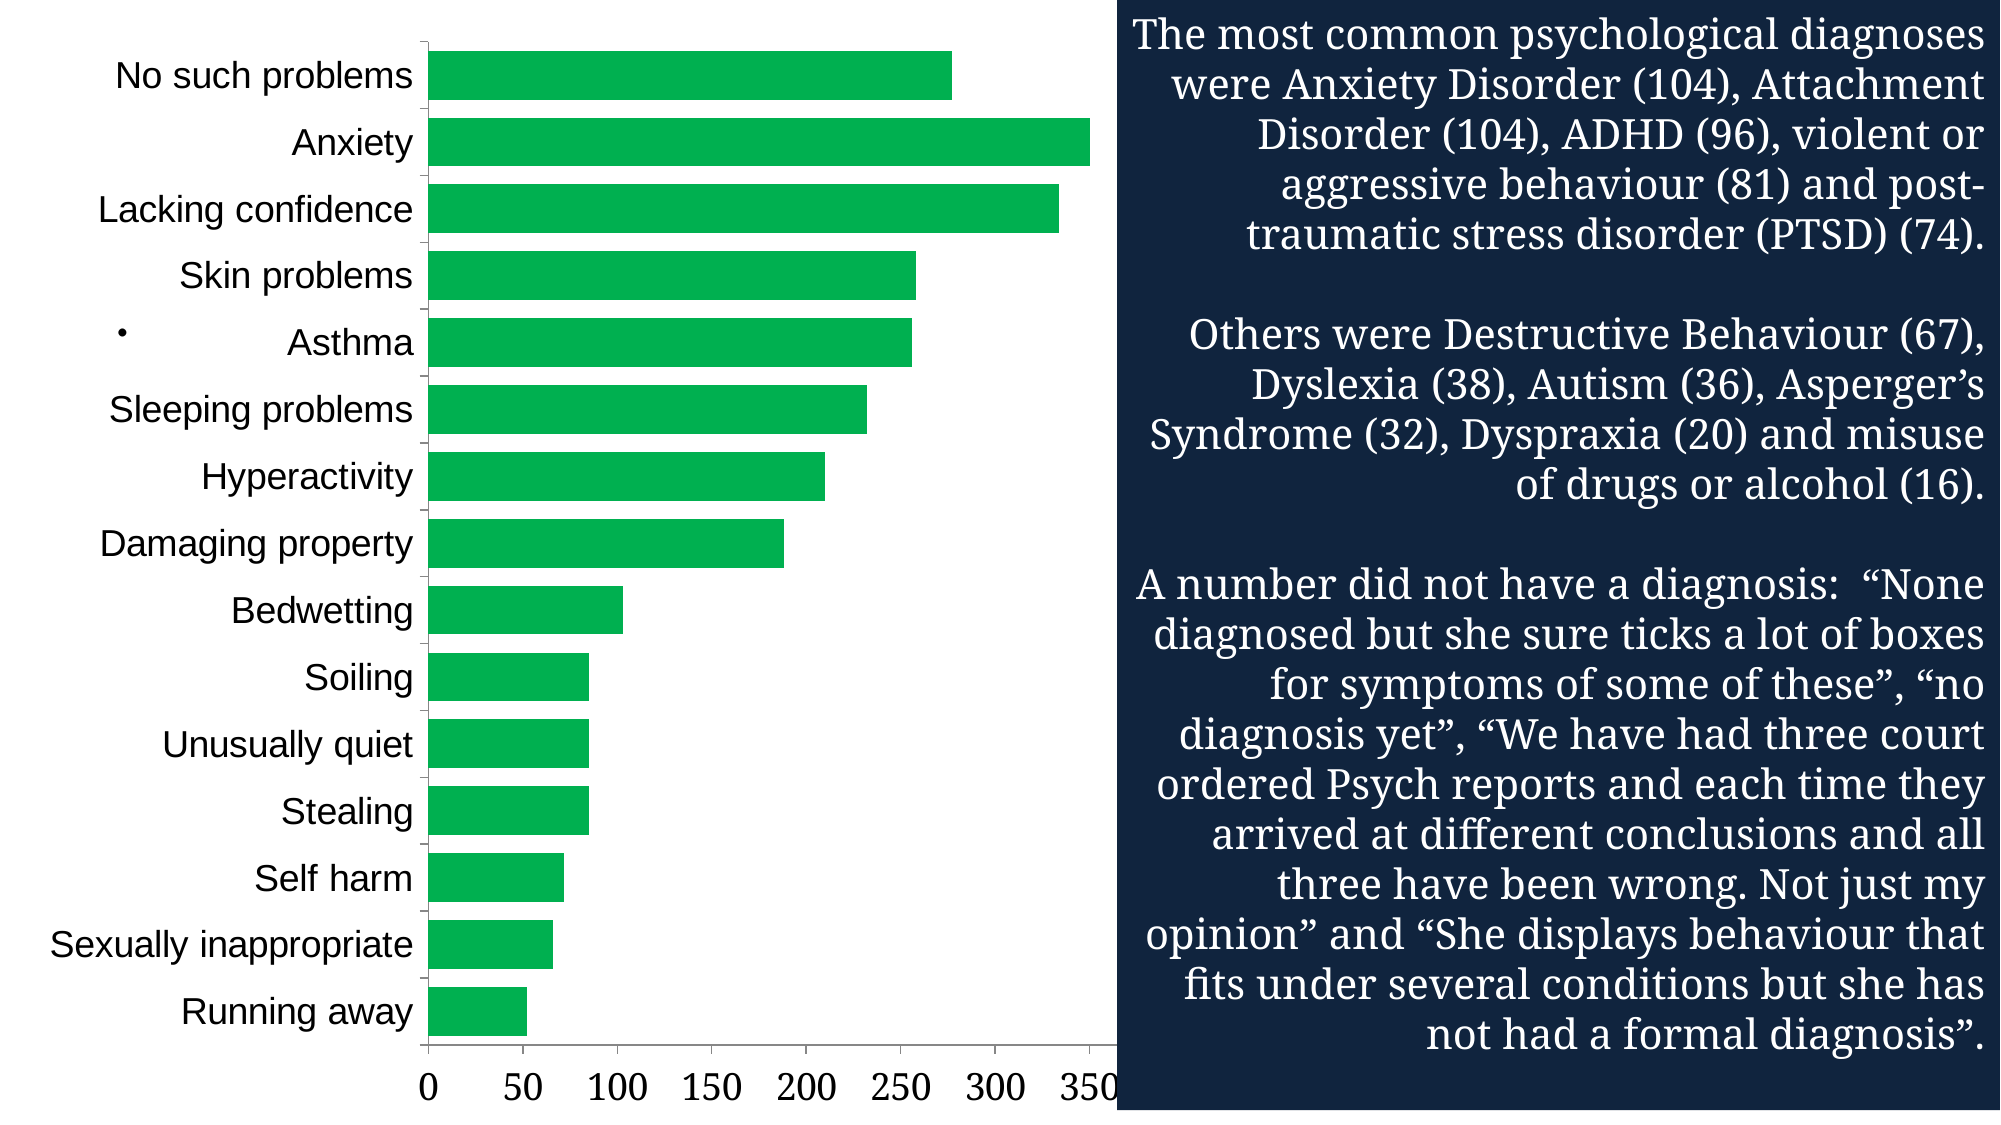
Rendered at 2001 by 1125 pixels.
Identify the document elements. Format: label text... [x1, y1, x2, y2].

chart [33, 0, 1239, 1125]
text_box The most common psychological diagnoses were Anxiety Disorder (104), Attachment Disorder (104), ADHD (96), violent or aggressive behaviour (81) and post-traumatic stress disorder (PTSD) (74). Others were Destructive Behaviour (67), Dyslexia (38), Autism (36), Asperger’s Syndrome (32), Dyspraxia (20) and misuse of drugs or alcohol (16). A number did not have a diagnosis: “None diagnosed but she sure ticks a lot of boxes for symptoms of some of these”, “no diagnosis yet”, “We have had three court ordered Psych reports and each time they arrived at different conclusions and all three have been wrong. Not just my opinion” and “She displays behaviour that fits under several conditions but she has not had a formal diagnosis”. [1242, 0, 2000, 1111]
